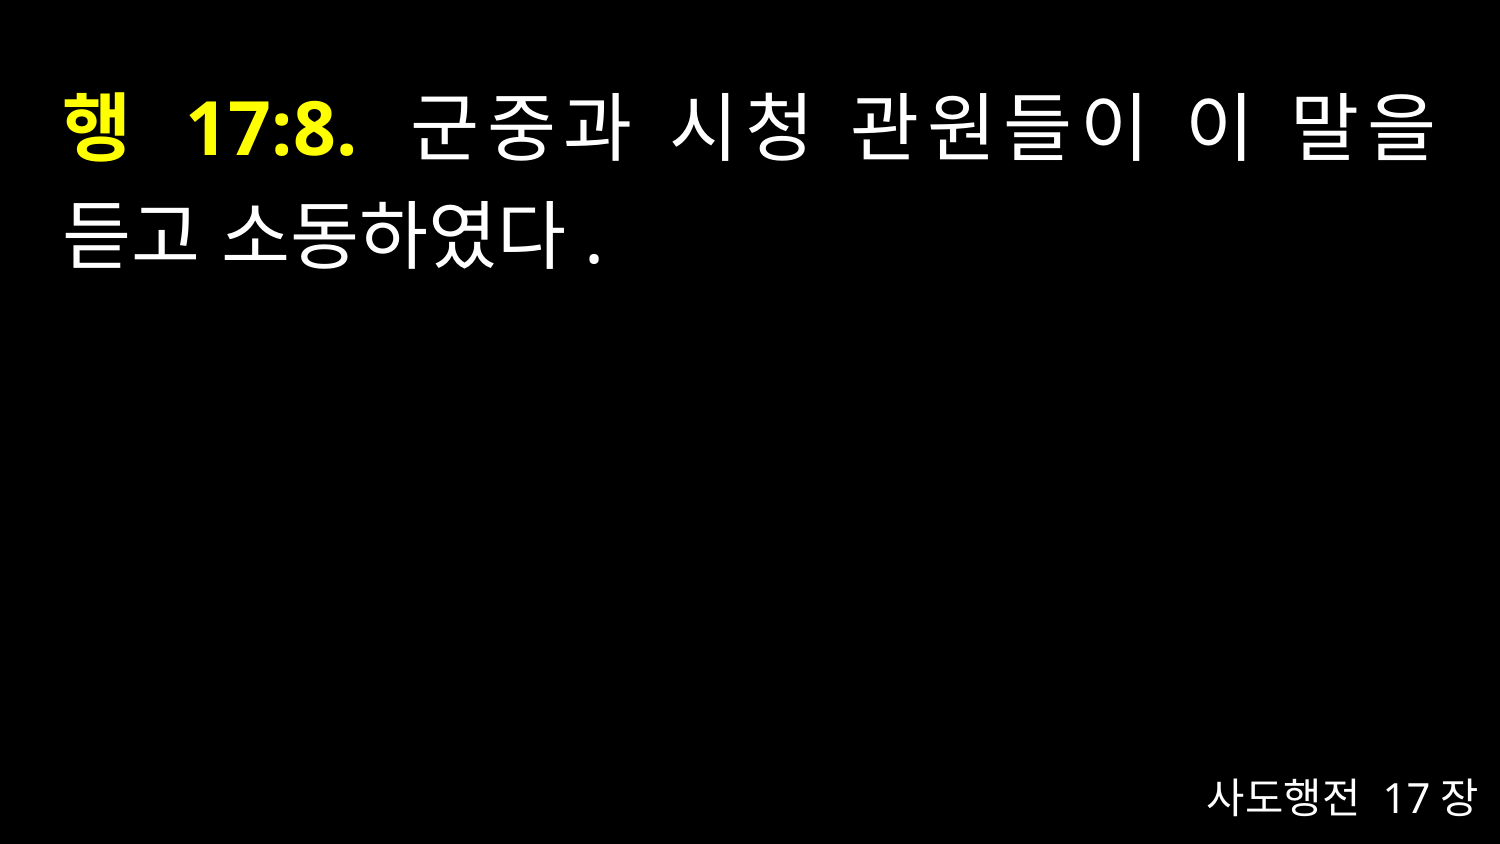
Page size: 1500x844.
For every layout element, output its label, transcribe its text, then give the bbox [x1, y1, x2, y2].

subtitle 사도행전 17장 [916, 770, 1500, 844]
title 행 17:8. 군중과 시청 관원들이 이 말을 듣고 소동하였다. [0, 0, 1500, 844]
